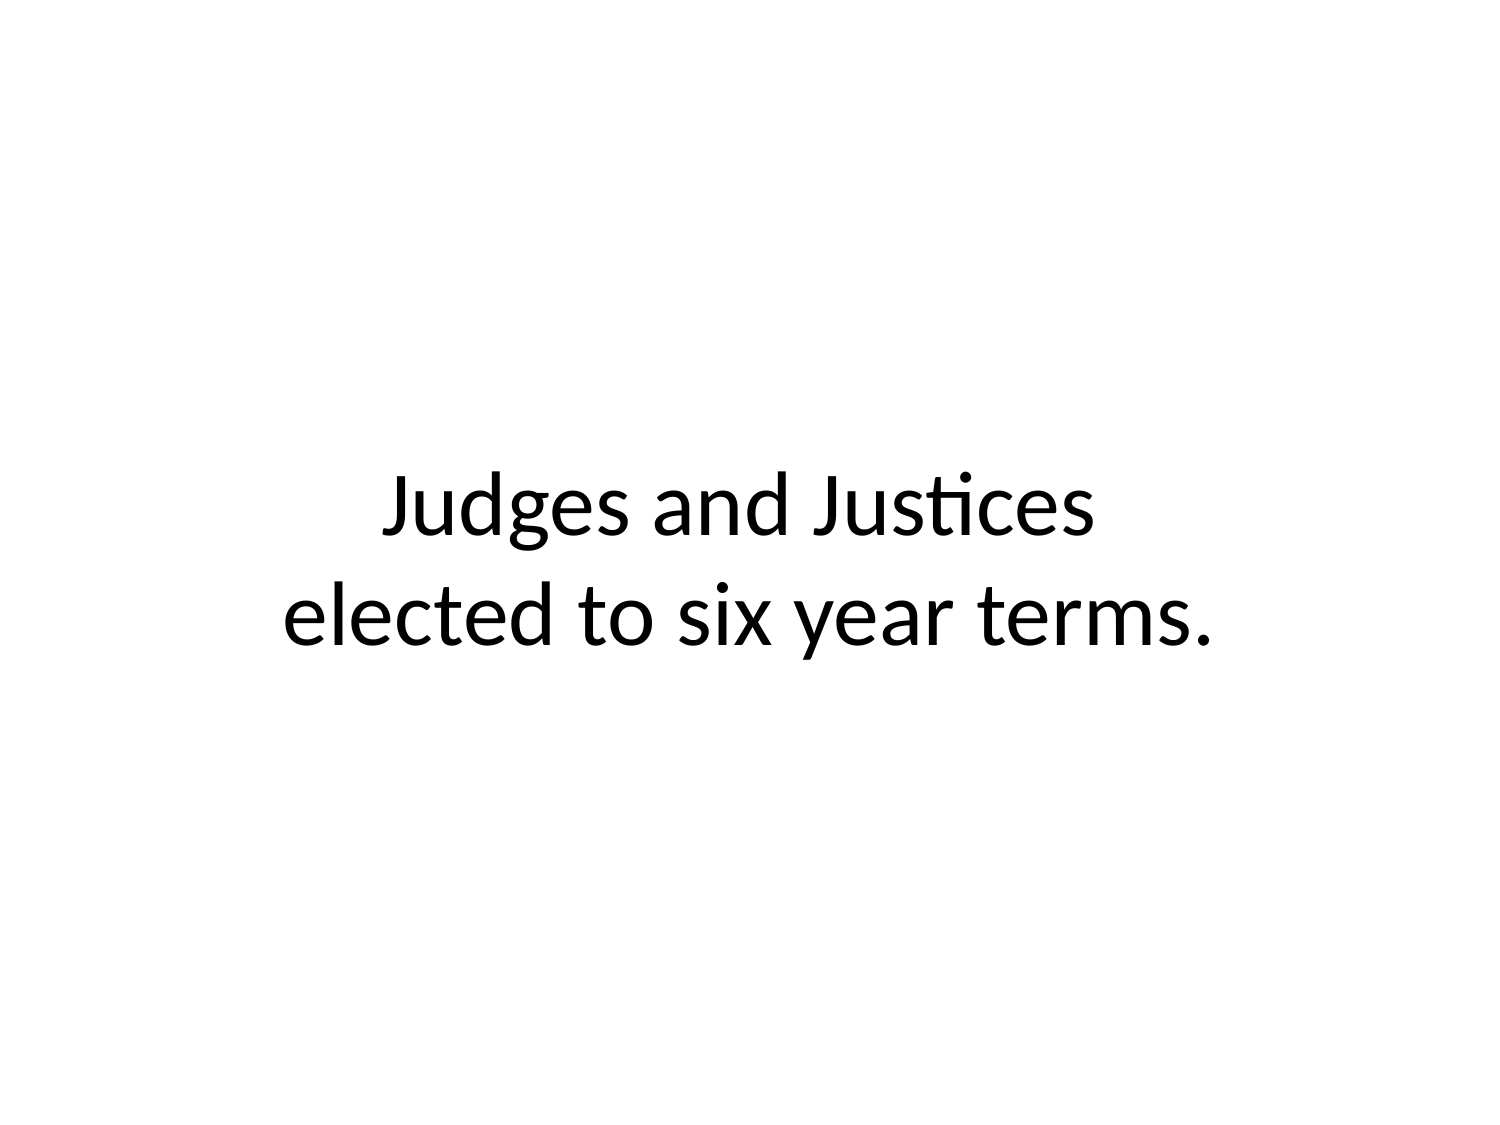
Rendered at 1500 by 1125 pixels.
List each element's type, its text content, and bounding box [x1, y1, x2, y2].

title Judges and Justices elected to six year terms. [74, 44, 1426, 1063]
